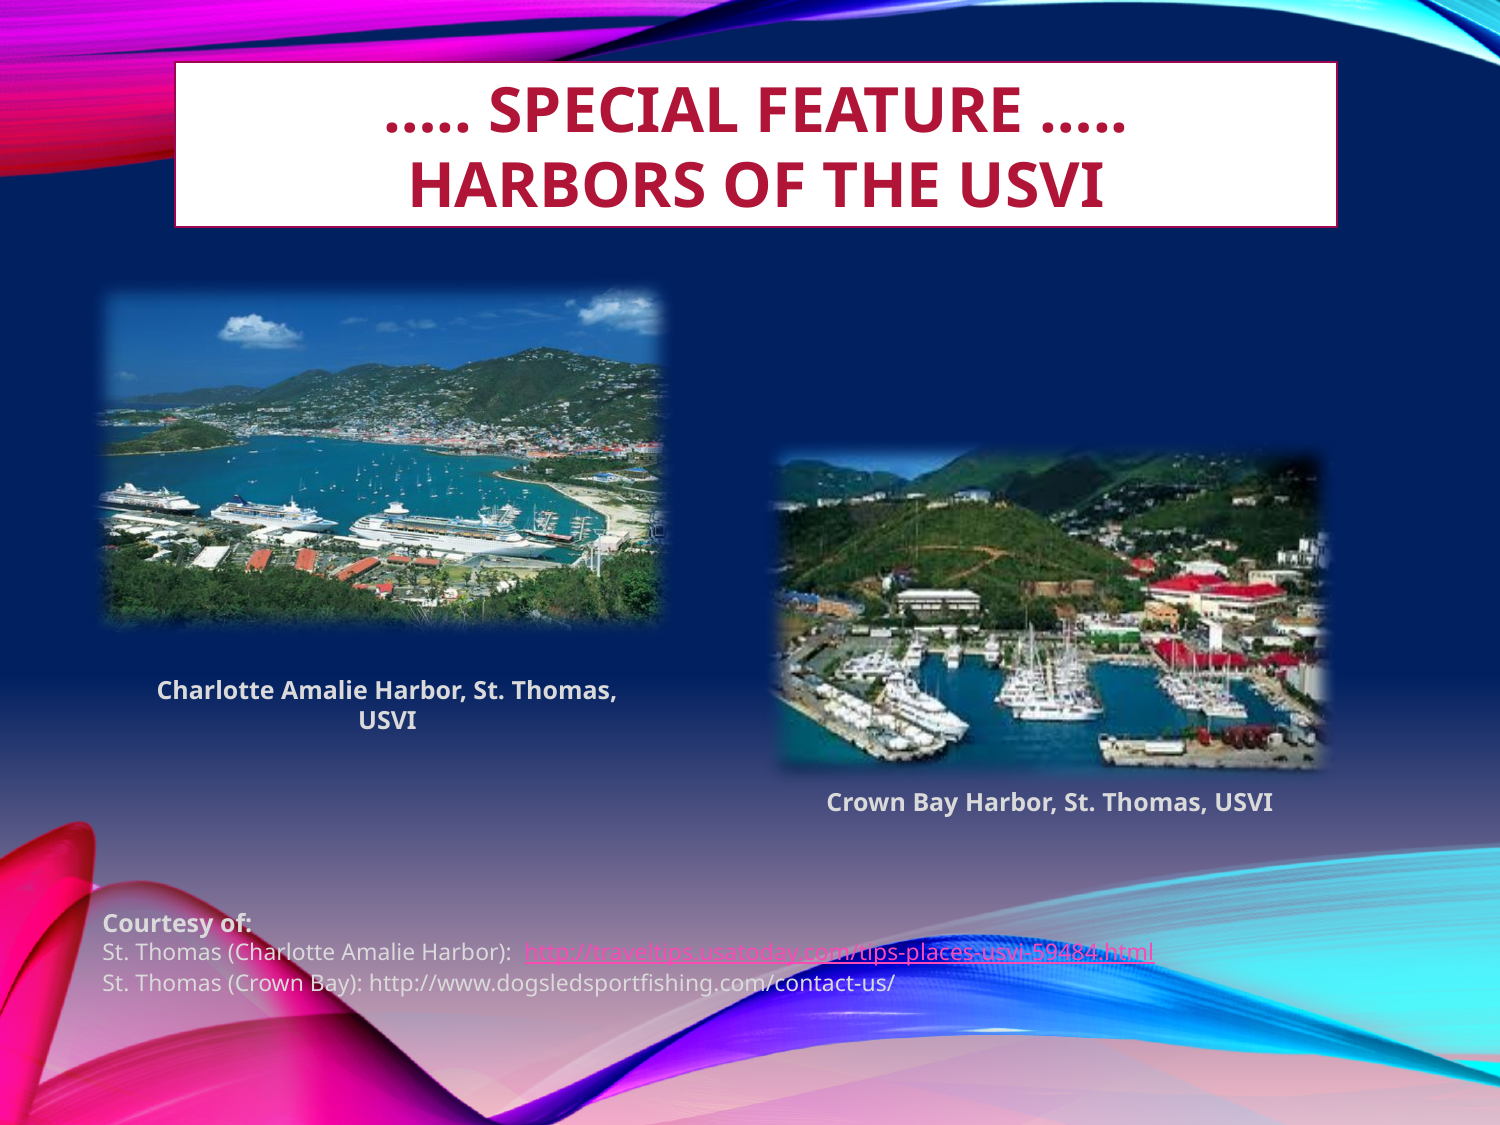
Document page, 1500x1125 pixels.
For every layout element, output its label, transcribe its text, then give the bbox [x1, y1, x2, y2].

text_box Courtesy of: St. Thomas (Charlotte Amalie Harbor): http://traveltips.usatoday.com/tips-places-usvi-59484.html St. Thomas (Crown Bay): http://www.dogsledsportfishing.com/contact-us/ [87, 900, 1400, 1004]
text_box Crown Bay Harbor, St. Thomas, USVI [774, 788, 1325, 825]
picture [87, 274, 676, 638]
text_box Charlotte Amalie Harbor, St. Thomas, USVI [112, 667, 663, 742]
picture [0, 0, 1500, 178]
picture [0, 819, 1500, 1125]
picture [762, 437, 1338, 788]
text_box ….. SPECIAL FEATURE ….. HARBORS OF THE USVI [174, 61, 1338, 228]
